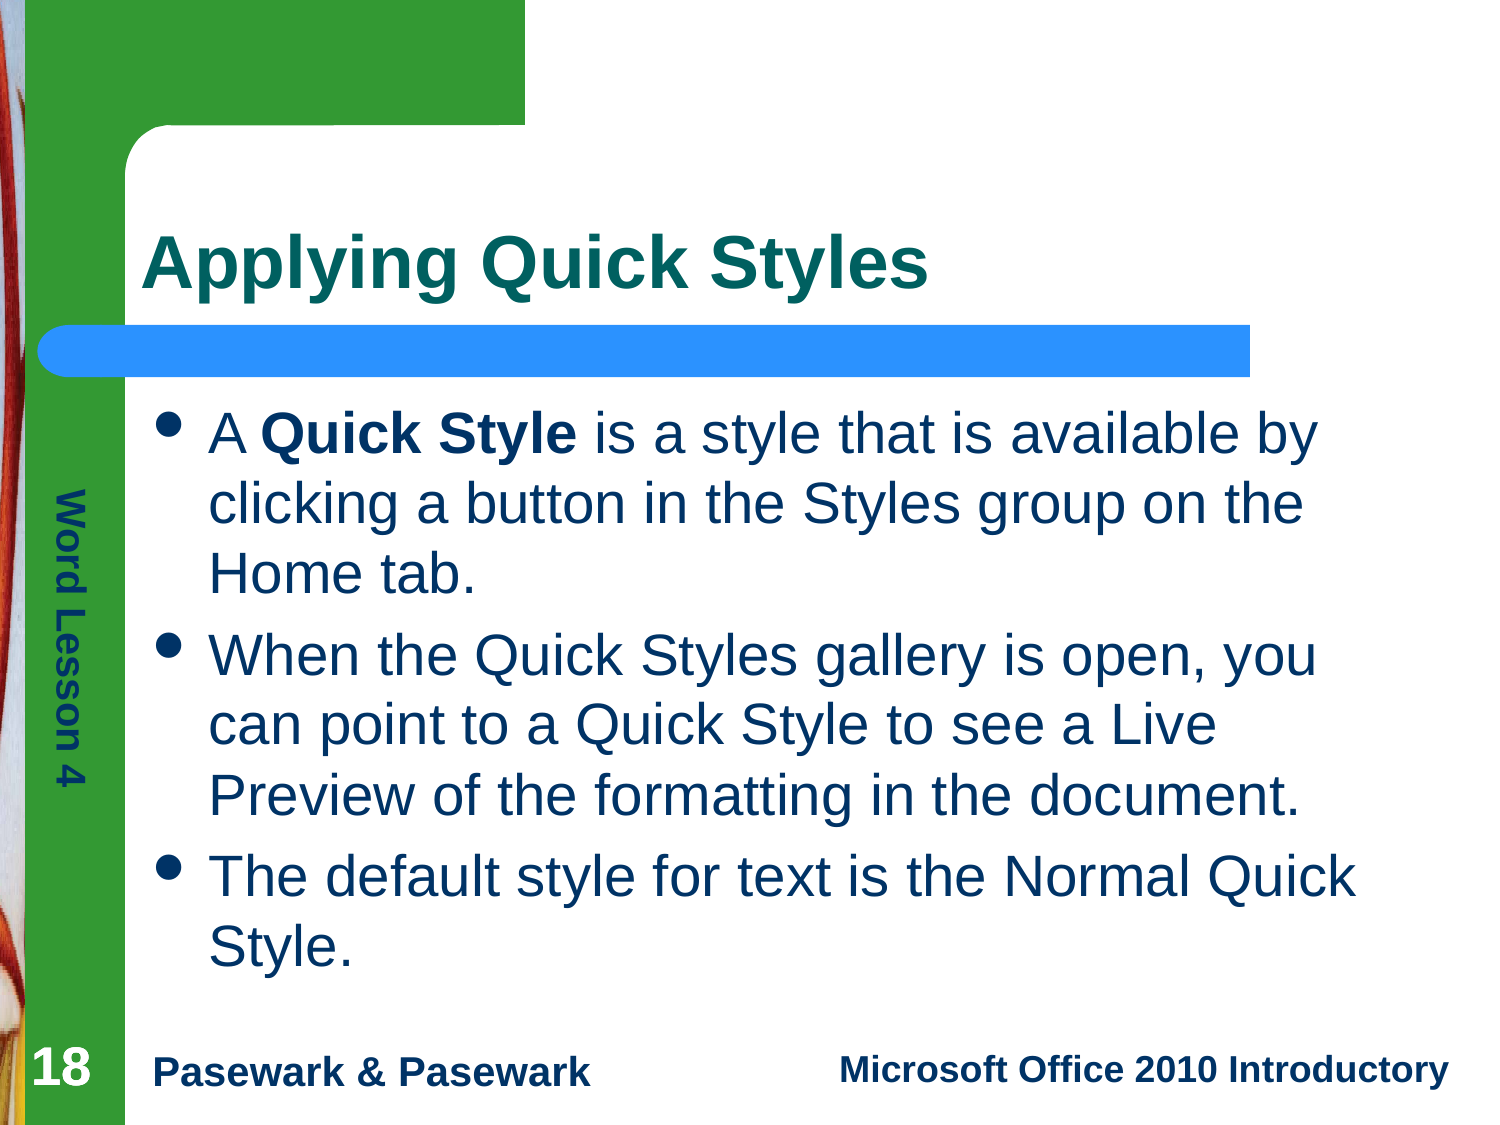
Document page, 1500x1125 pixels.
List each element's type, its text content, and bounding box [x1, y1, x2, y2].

picture [0, 0, 25, 1125]
text_box 18 [13, 1023, 111, 1105]
text_box A Quick Style is a style that is available by clicking a button in the Styles group on the Home tab. When the Quick Styles gallery is open, you can point to a Quick Style to see a Live Preview of the formatting in the document. The default style for text is the Normal Quick Style. [137, 387, 1400, 1050]
title Applying Quick Styles [124, 124, 1463, 313]
